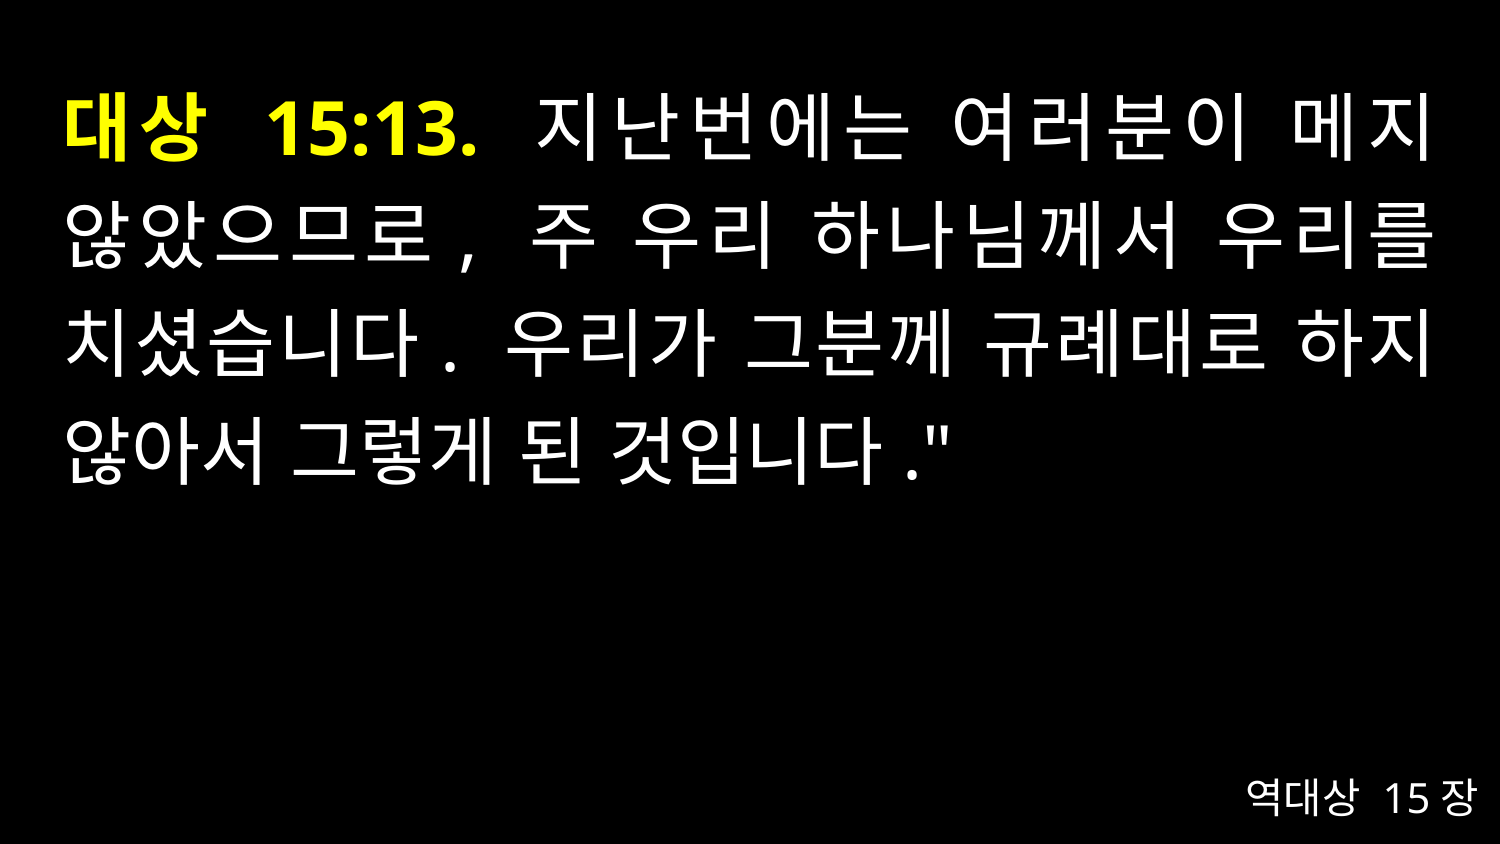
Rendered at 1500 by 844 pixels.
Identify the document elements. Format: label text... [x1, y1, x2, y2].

subtitle 역대상 15장 [916, 770, 1500, 844]
title 대상 15:13. 지난번에는 여러분이 메지 않았으므로, 주 우리 하나님께서 우리를 치셨습니다. 우리가 그분께 규례대로 하지 않아서 그렇게 된 것입니다." [0, 0, 1500, 844]
